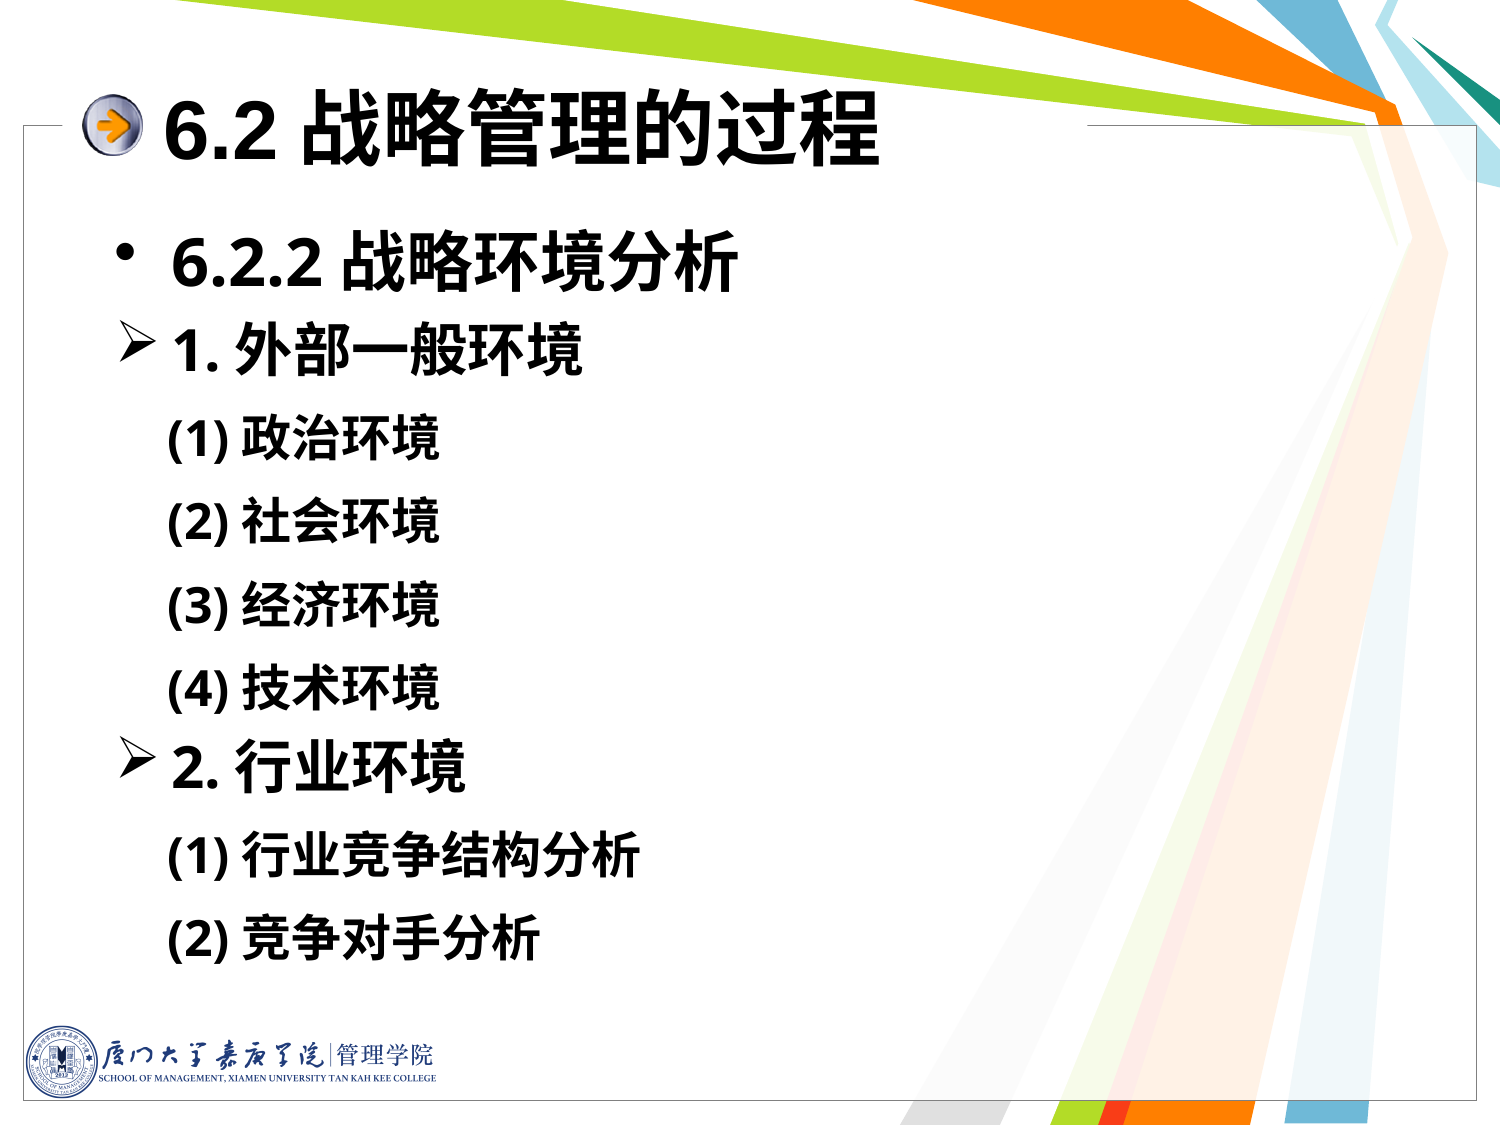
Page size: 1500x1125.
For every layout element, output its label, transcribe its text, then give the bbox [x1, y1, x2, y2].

picture [82, 94, 143, 156]
list 6.2.2战略环境分析 1.外部一般环境 (1)政治环境 (2)社会环境 (3)经济环境 (4)技术环境 2.行业环境 (1)行业竞争结构分析 (2)竞争对手分析 [99, 212, 1450, 1038]
title 6.2战略管理的过程 [148, 32, 1182, 212]
picture [24, 1024, 438, 1100]
